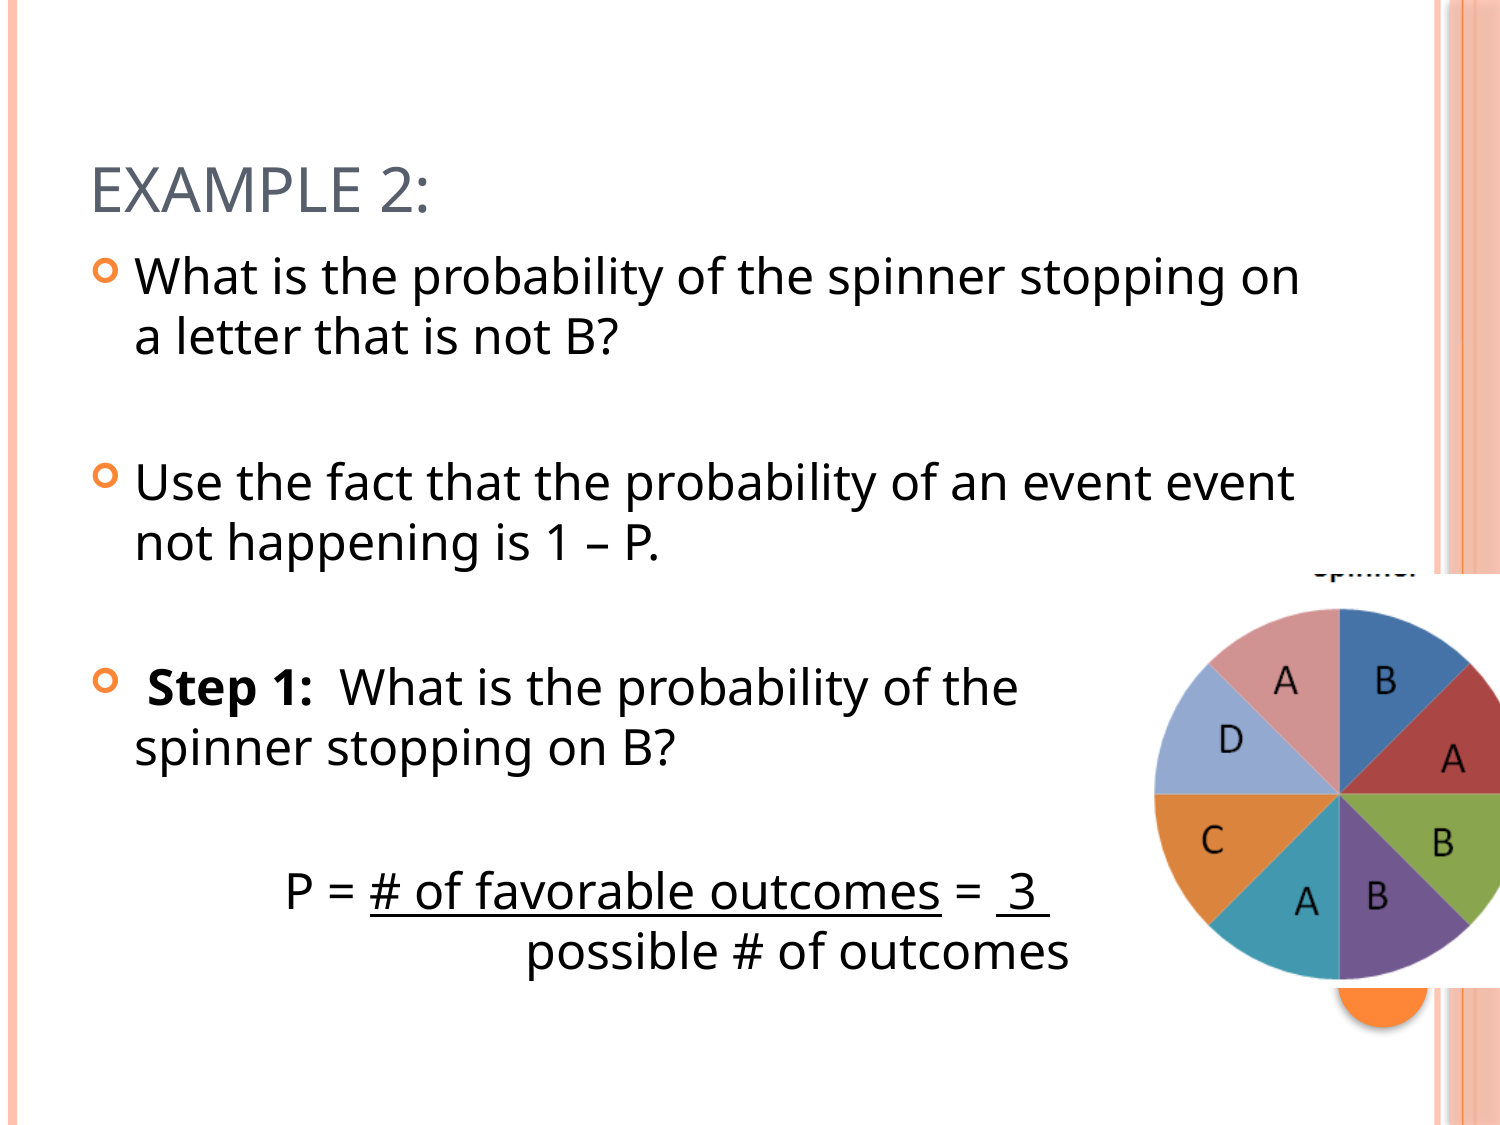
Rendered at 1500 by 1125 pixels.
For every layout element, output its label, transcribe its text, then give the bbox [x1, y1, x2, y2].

picture [1099, 574, 1500, 988]
list What is the probability of the spinner stopping on a letter that is not B? Use the fact that the probability of an event event not happening is 1 – P. Step 1: What is the probability of the spinner stopping on B? P = # of favorable outcomes = 3 possible # of outcomes 8 [75, 237, 1350, 1037]
title Example 2: [75, 45, 1300, 233]
